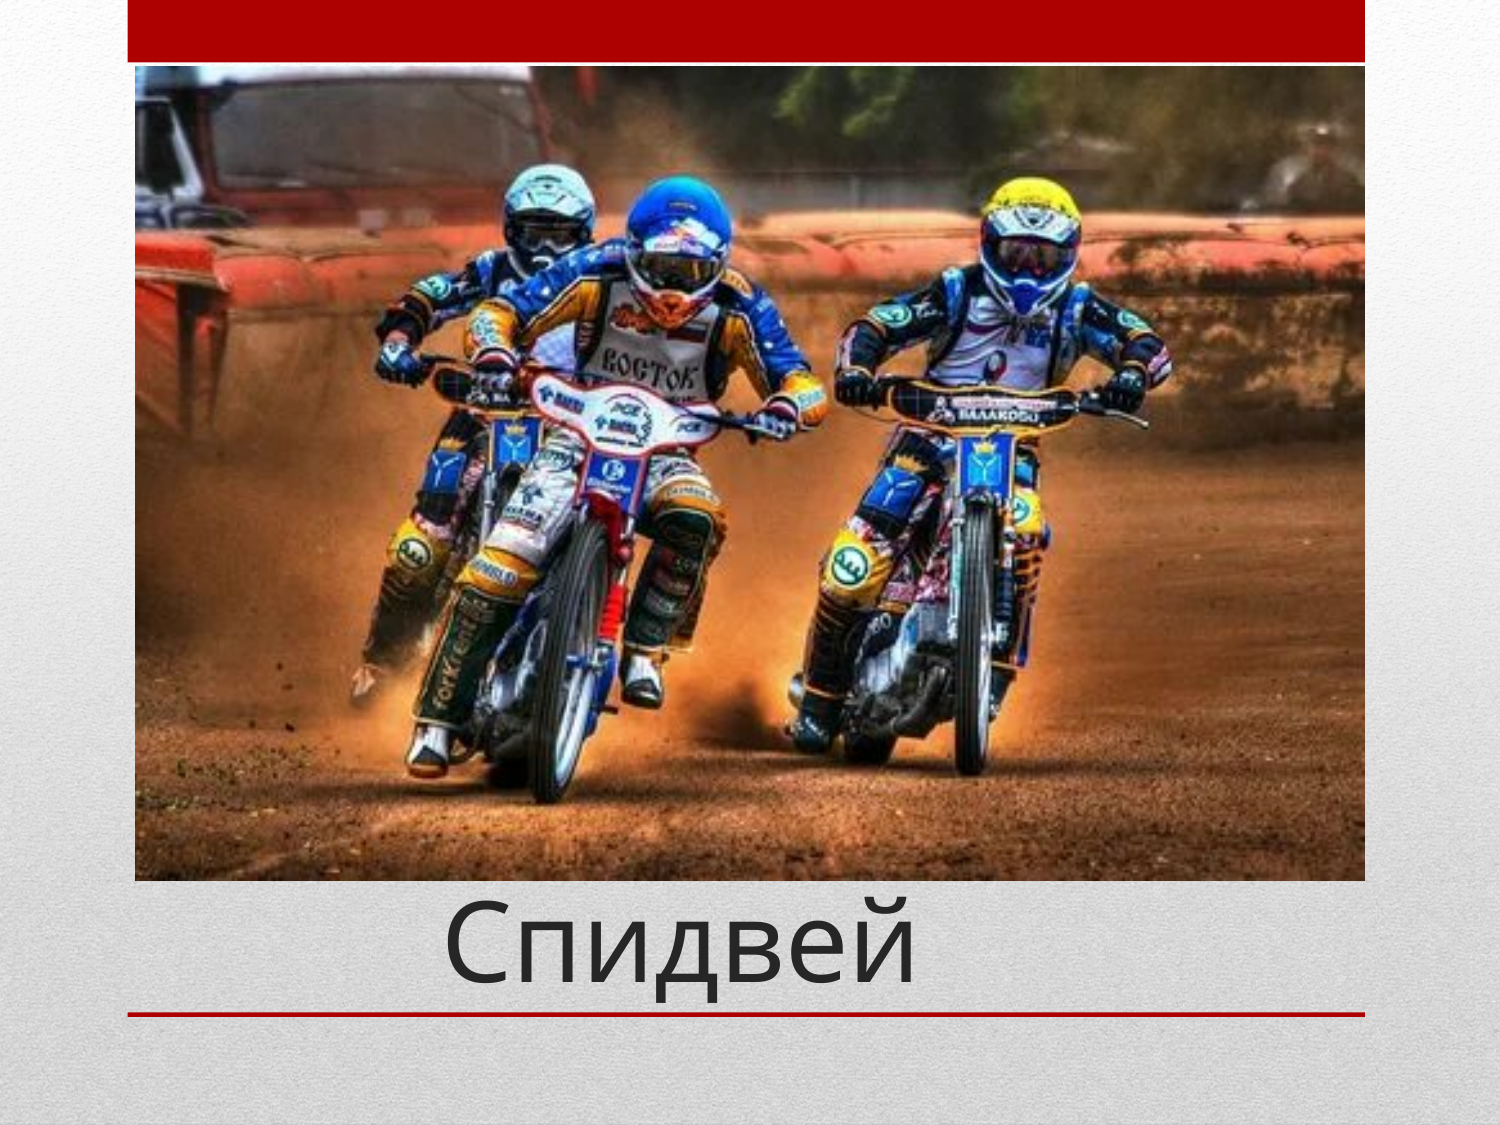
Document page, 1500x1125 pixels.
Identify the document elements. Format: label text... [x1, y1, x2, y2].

title Спидвей [124, 750, 1238, 1013]
picture [134, 65, 1365, 882]
